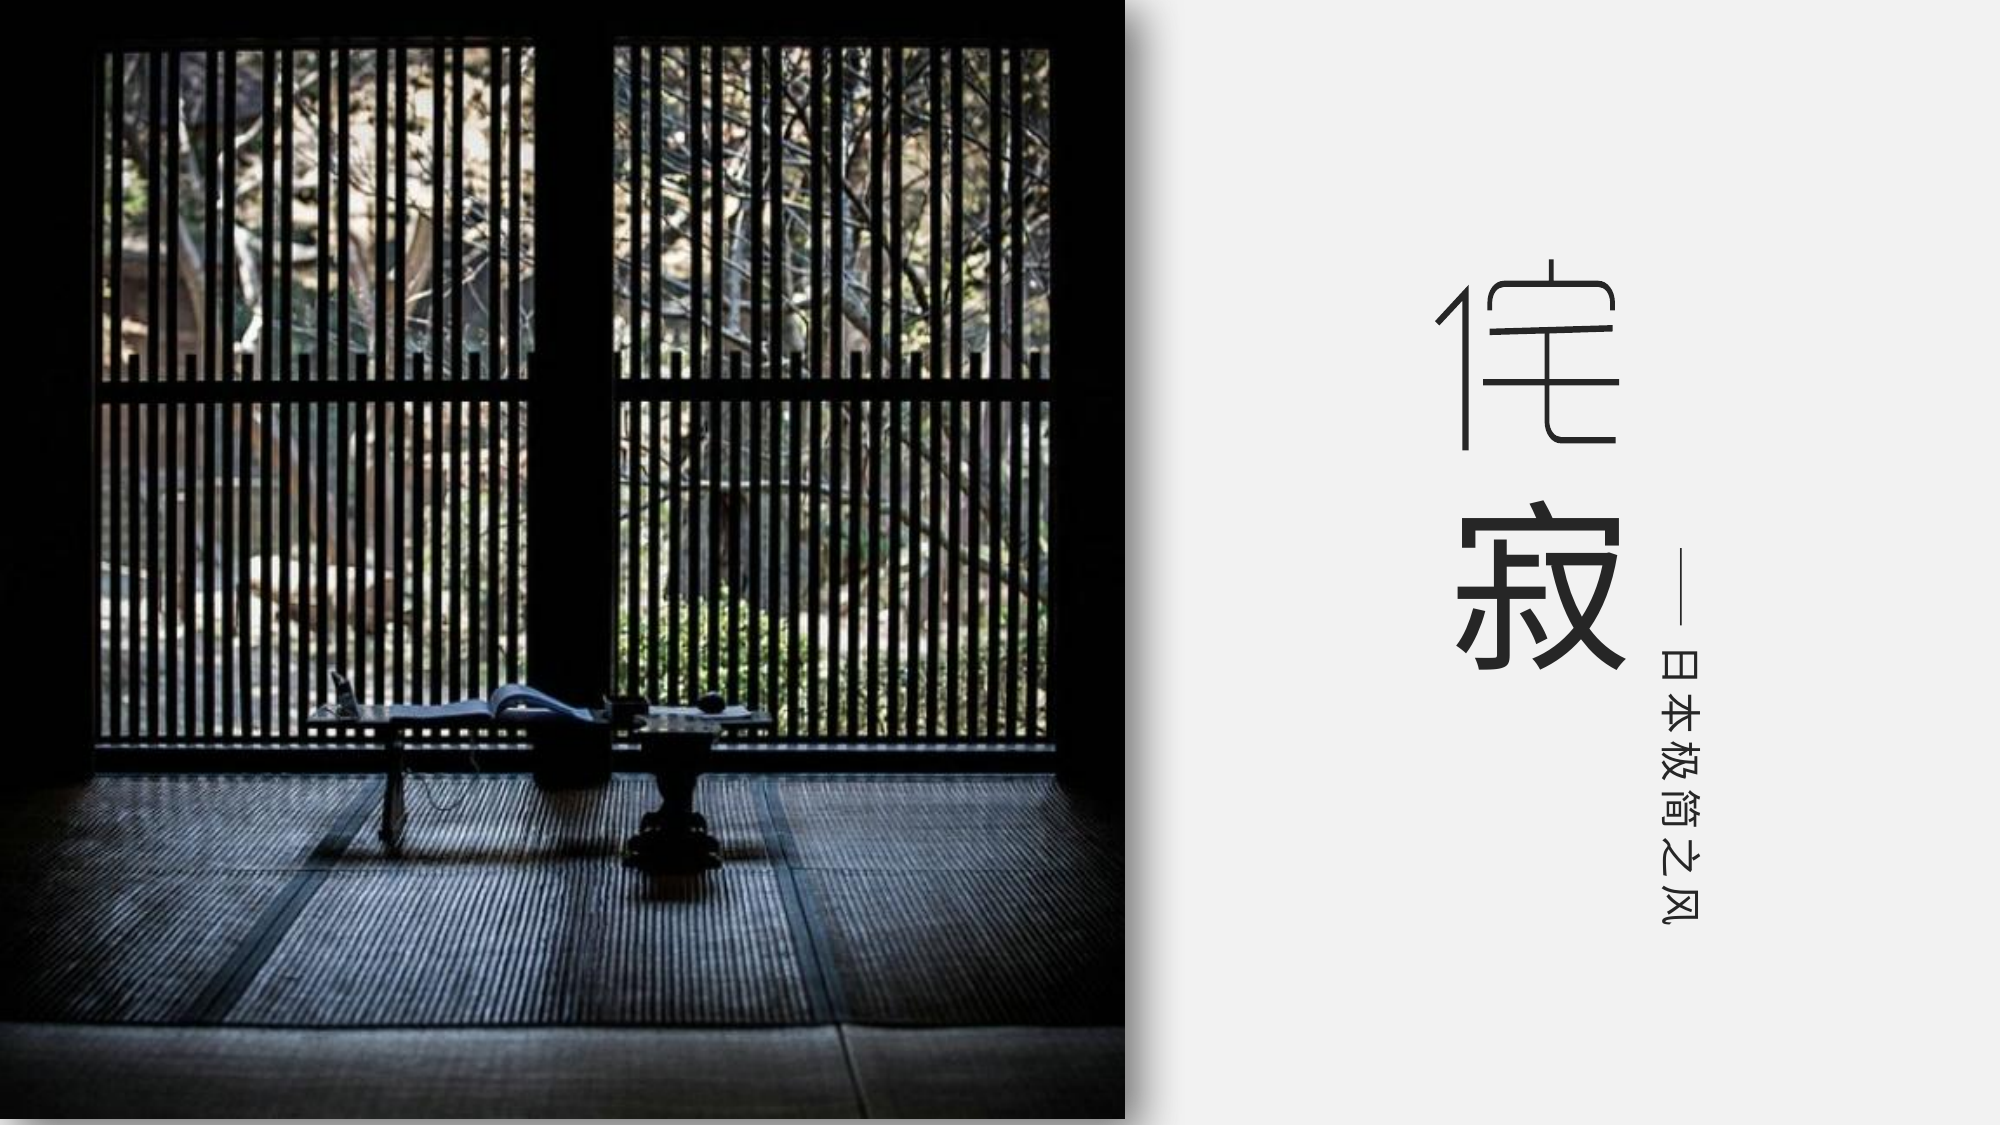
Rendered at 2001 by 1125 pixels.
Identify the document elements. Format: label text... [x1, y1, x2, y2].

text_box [1434, 259, 1621, 703]
text_box ——日本极简之风 [1633, 528, 1715, 944]
picture [0, 0, 1125, 1119]
